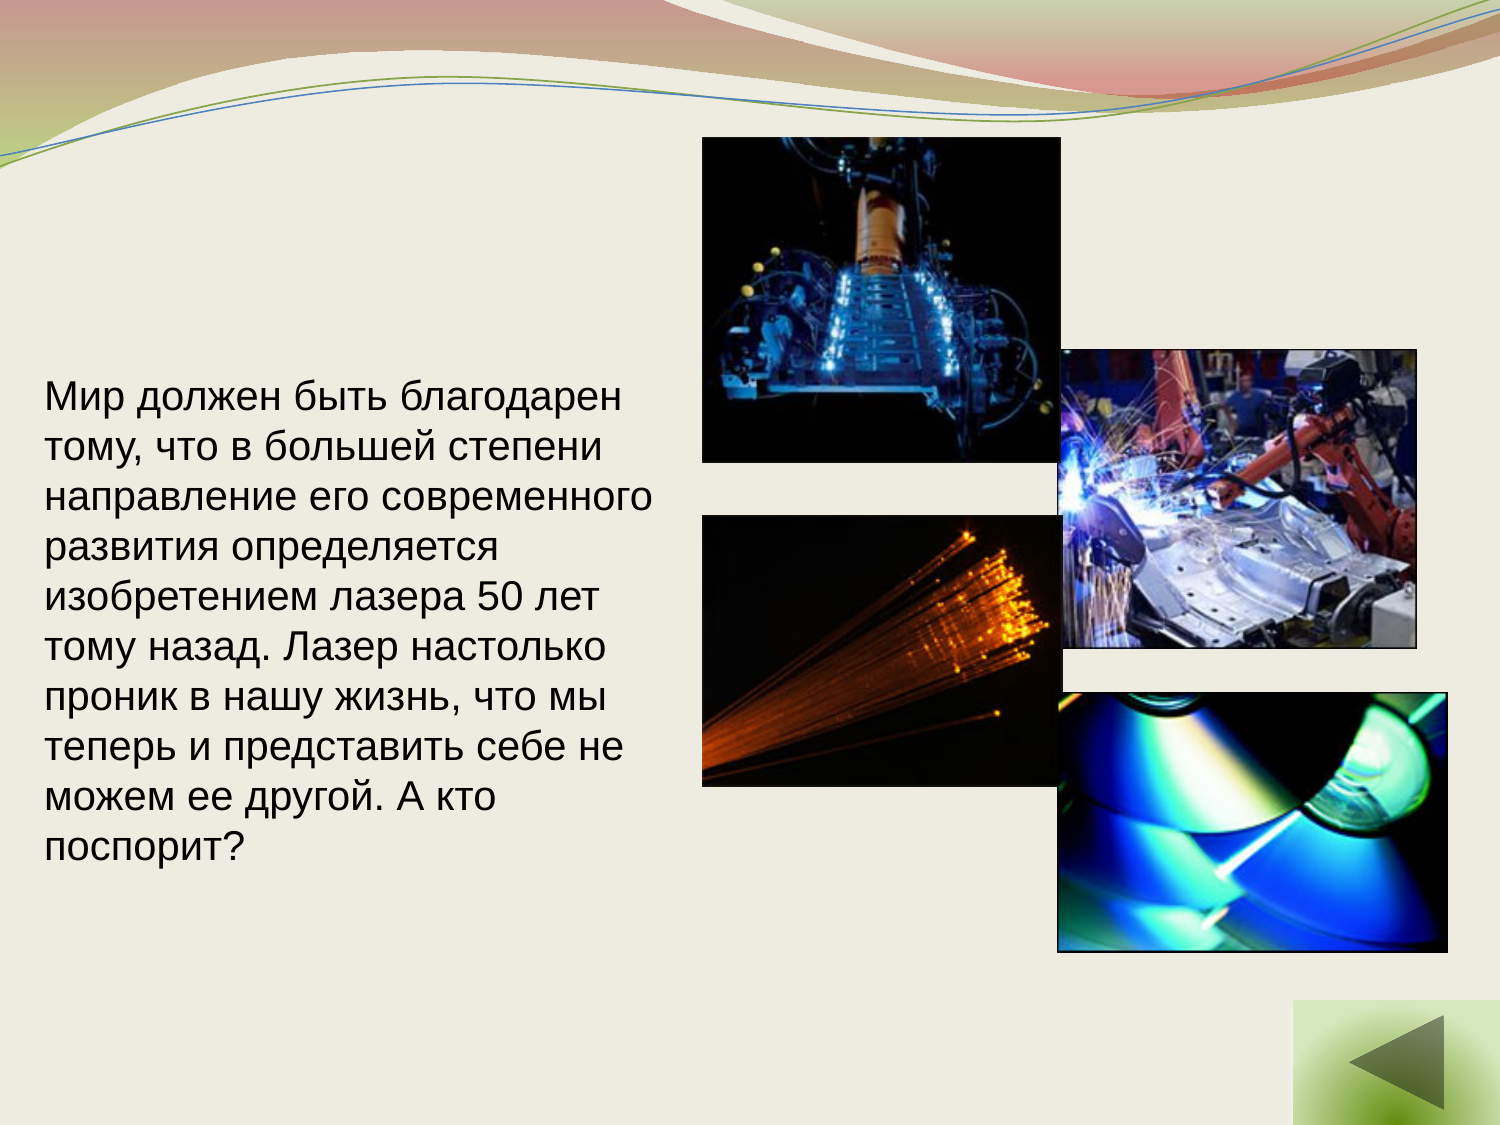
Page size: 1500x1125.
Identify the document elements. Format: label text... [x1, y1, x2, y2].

text_box [1293, 999, 1500, 1125]
picture [702, 349, 1449, 953]
picture [702, 136, 1061, 463]
text_box Мир должен быть благодарен тому, что в большей степени направление его современного развития определяется изобретением лазера 50 лет тому назад. Лазер настолько проник в нашу жизнь, что мы теперь и представить себе не можем ее другой. А кто поспорит? [29, 361, 680, 967]
